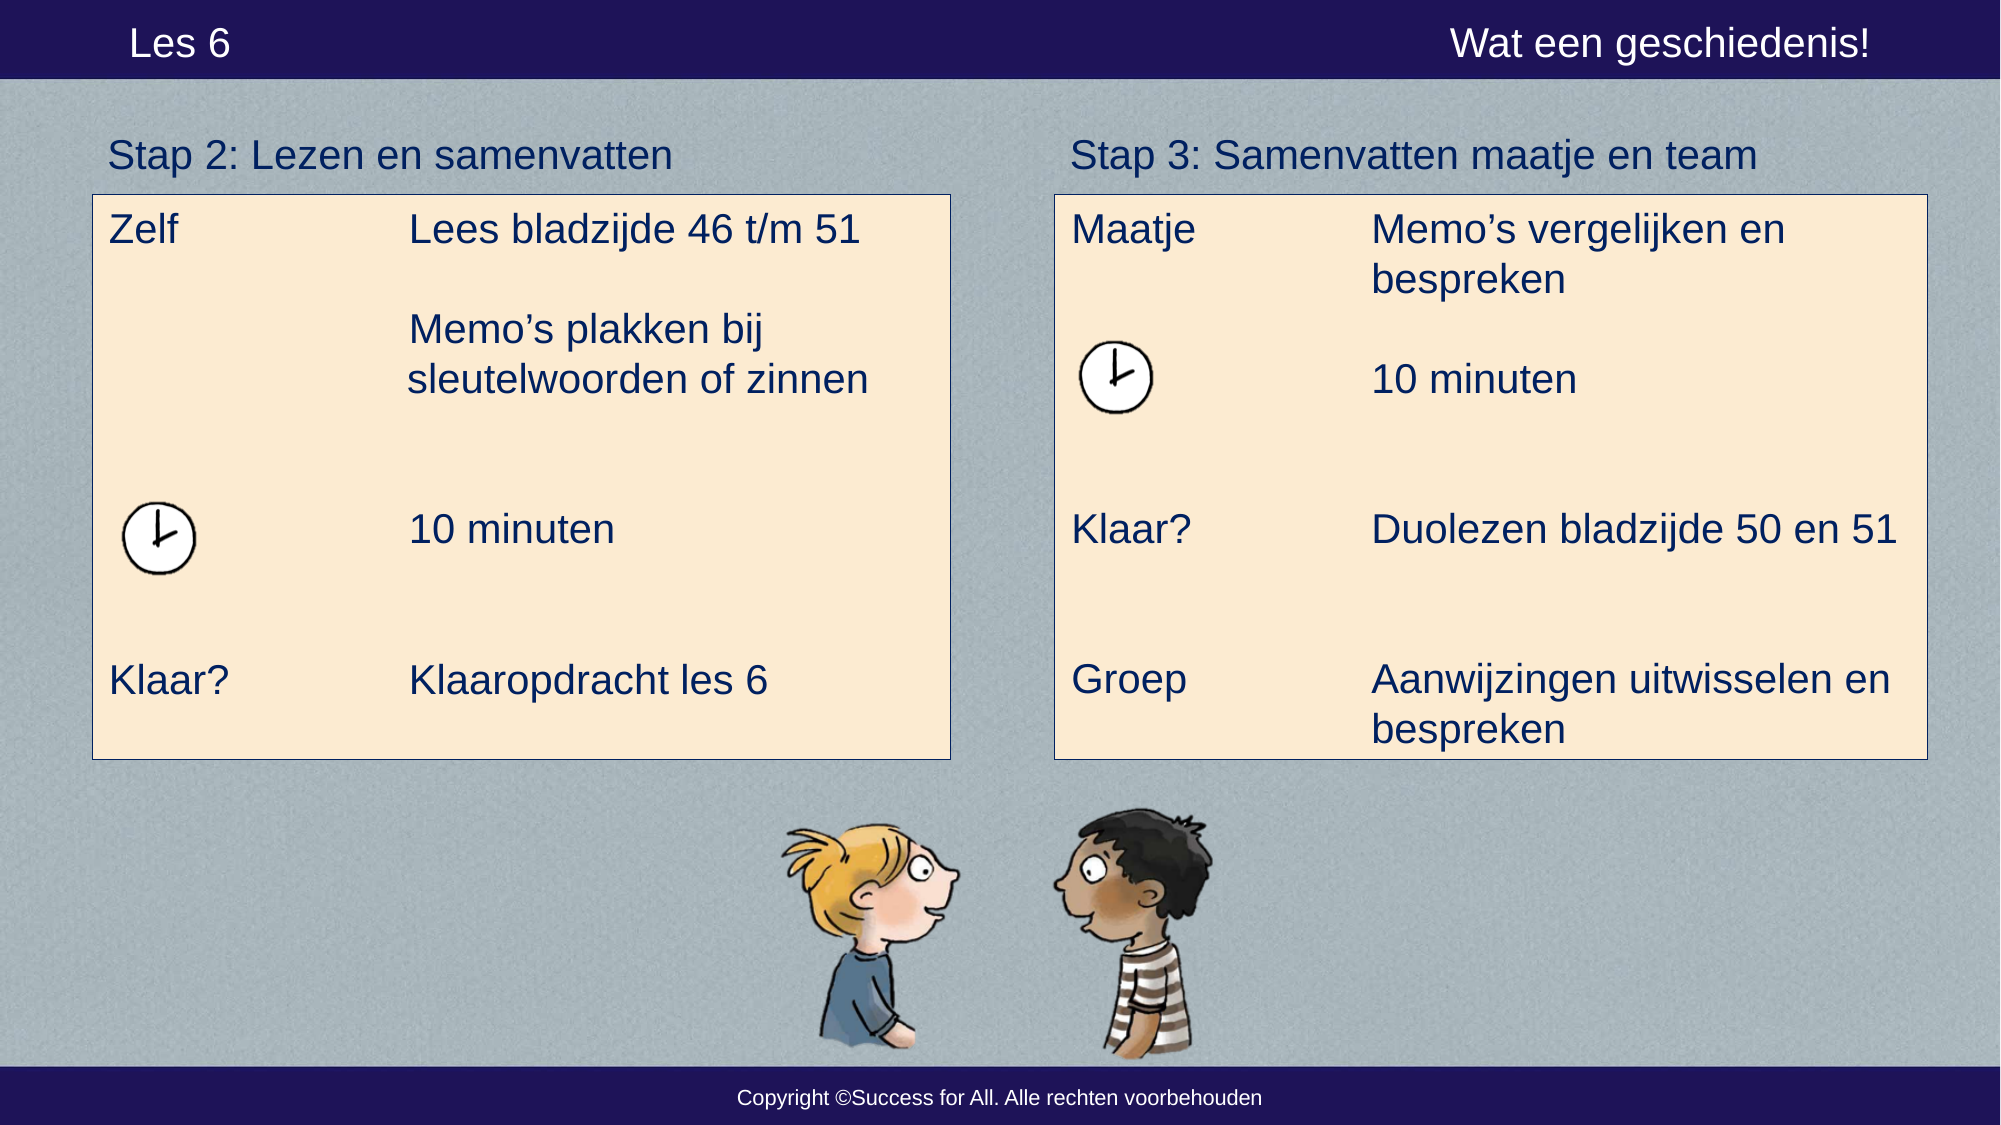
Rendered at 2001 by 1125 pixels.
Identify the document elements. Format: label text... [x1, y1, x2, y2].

text_box Zelf Lees bladzijde 46 t/m 51 Memo’s plakken bij sleutelwoorden of zinnen 10 minuten Klaar? Klaaropdracht les 6 [92, 194, 951, 760]
text_box Copyright ©Success for All. Alle rechten voorbehouden [0, 1076, 2000, 1125]
text_box Stap 2: Lezen en samenvatten [92, 120, 885, 185]
text_box Maatje Memo’s vergelijken en bespreken 10 minuten Klaar? Duolezen bladzijde 50 en 51 Groep Aanwijzingen uitwisselen en bespreken [1054, 194, 1928, 760]
text_box Les 6 [114, 8, 354, 73]
text_box Wat een geschiedenis! [999, 8, 1886, 73]
text_box Stap 3: Samenvatten maatje en team [1054, 120, 1848, 185]
picture [0, 0, 2001, 1125]
